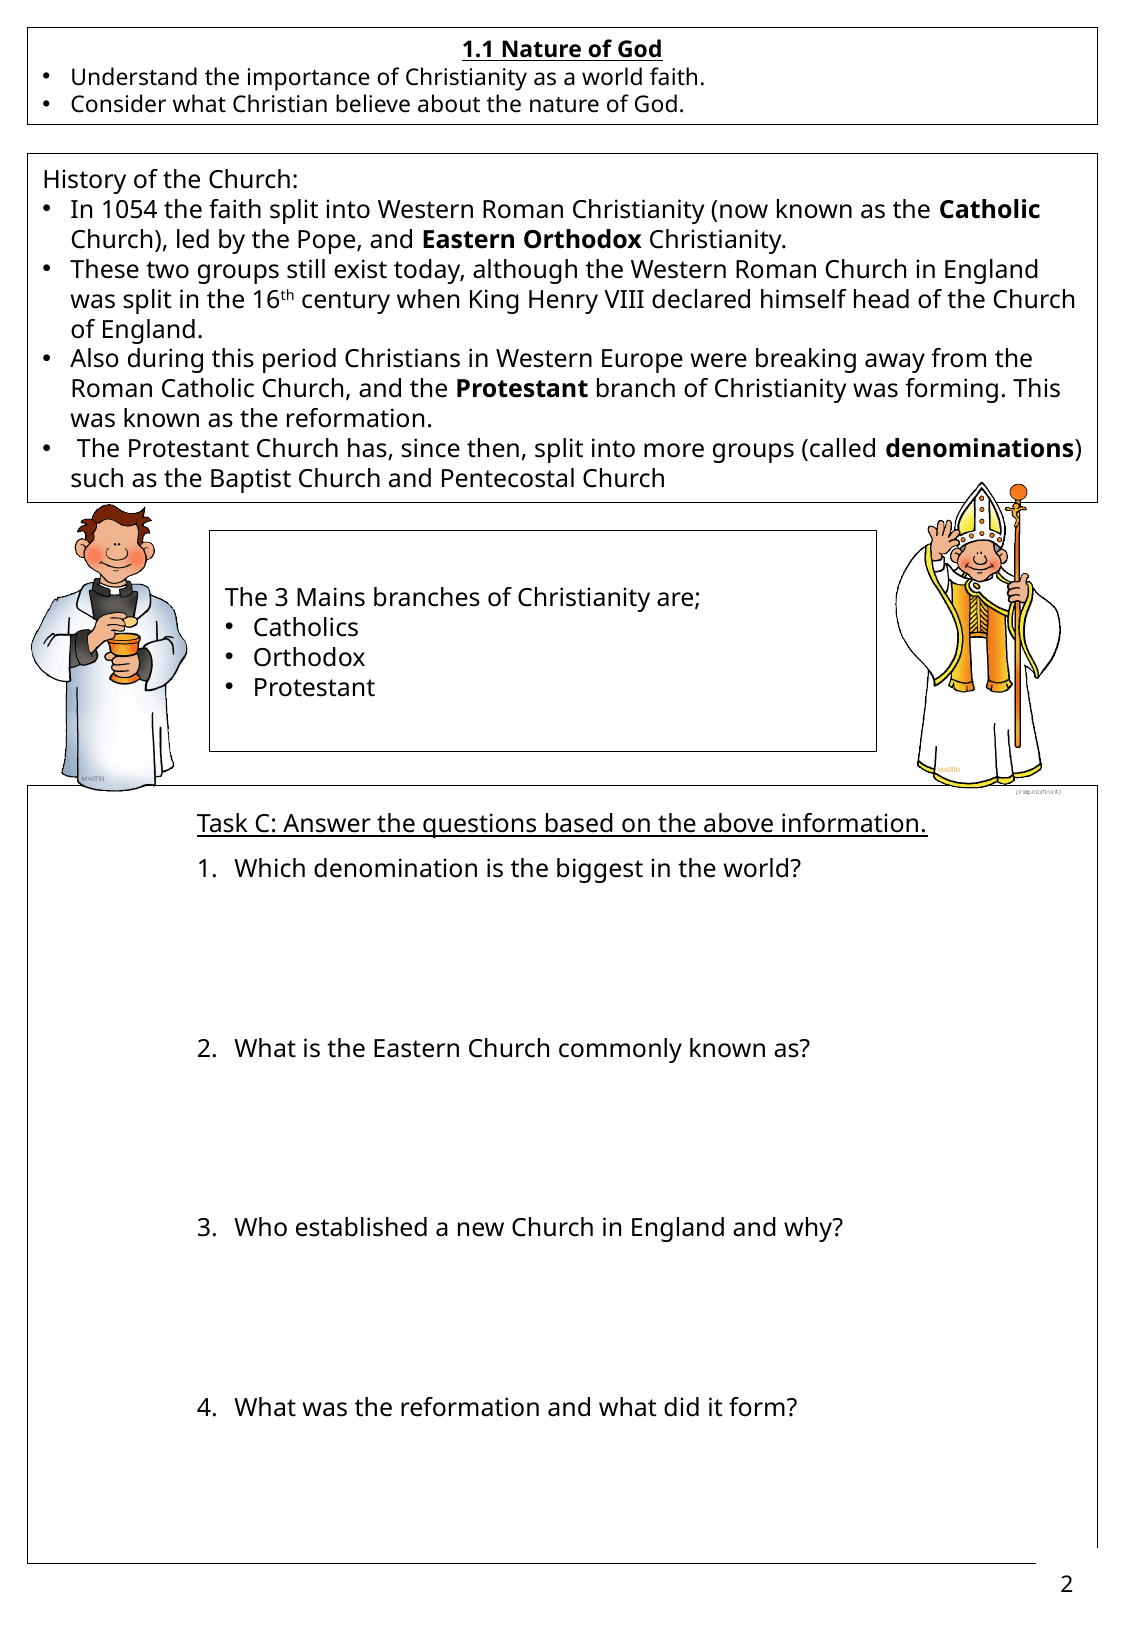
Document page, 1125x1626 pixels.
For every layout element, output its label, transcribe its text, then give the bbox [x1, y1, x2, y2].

text_box 2 [1036, 1548, 1098, 1605]
picture [24, 497, 196, 799]
text_box Task C: Answer the questions based on the above information. Which denomination is the biggest in the world? What is the Eastern Church commonly known as? Who established a new Church in England and why? What was the reformation and what did it form? [27, 785, 1098, 1564]
text_box The 3 Mains branches of Christianity are; Catholics Orthodox Protestant [209, 530, 877, 752]
text_box History of the Church: In 1054 the faith split into Western Roman Christianity (now known as the Catholic Church), led by the Pope, and Eastern Orthodox Christianity. These two groups still exist today, although the Western Roman Church in England was split in the 16th century when King Henry VIII declared himself head of the Church of England. Also during this period Christians in Western Europe were breaking away from the Roman Catholic Church, and the Protestant branch of Christianity was forming. This was known as the reformation. The Protestant Church has, since then, split into more groups (called denominations) such as the Baptist Church and Pentecostal Church [27, 153, 1098, 503]
text_box 1.1 Nature of God Understand the importance of Christianity as a world faith. Consider what Christian believe about the nature of God. [27, 27, 1098, 125]
picture [888, 478, 1067, 799]
